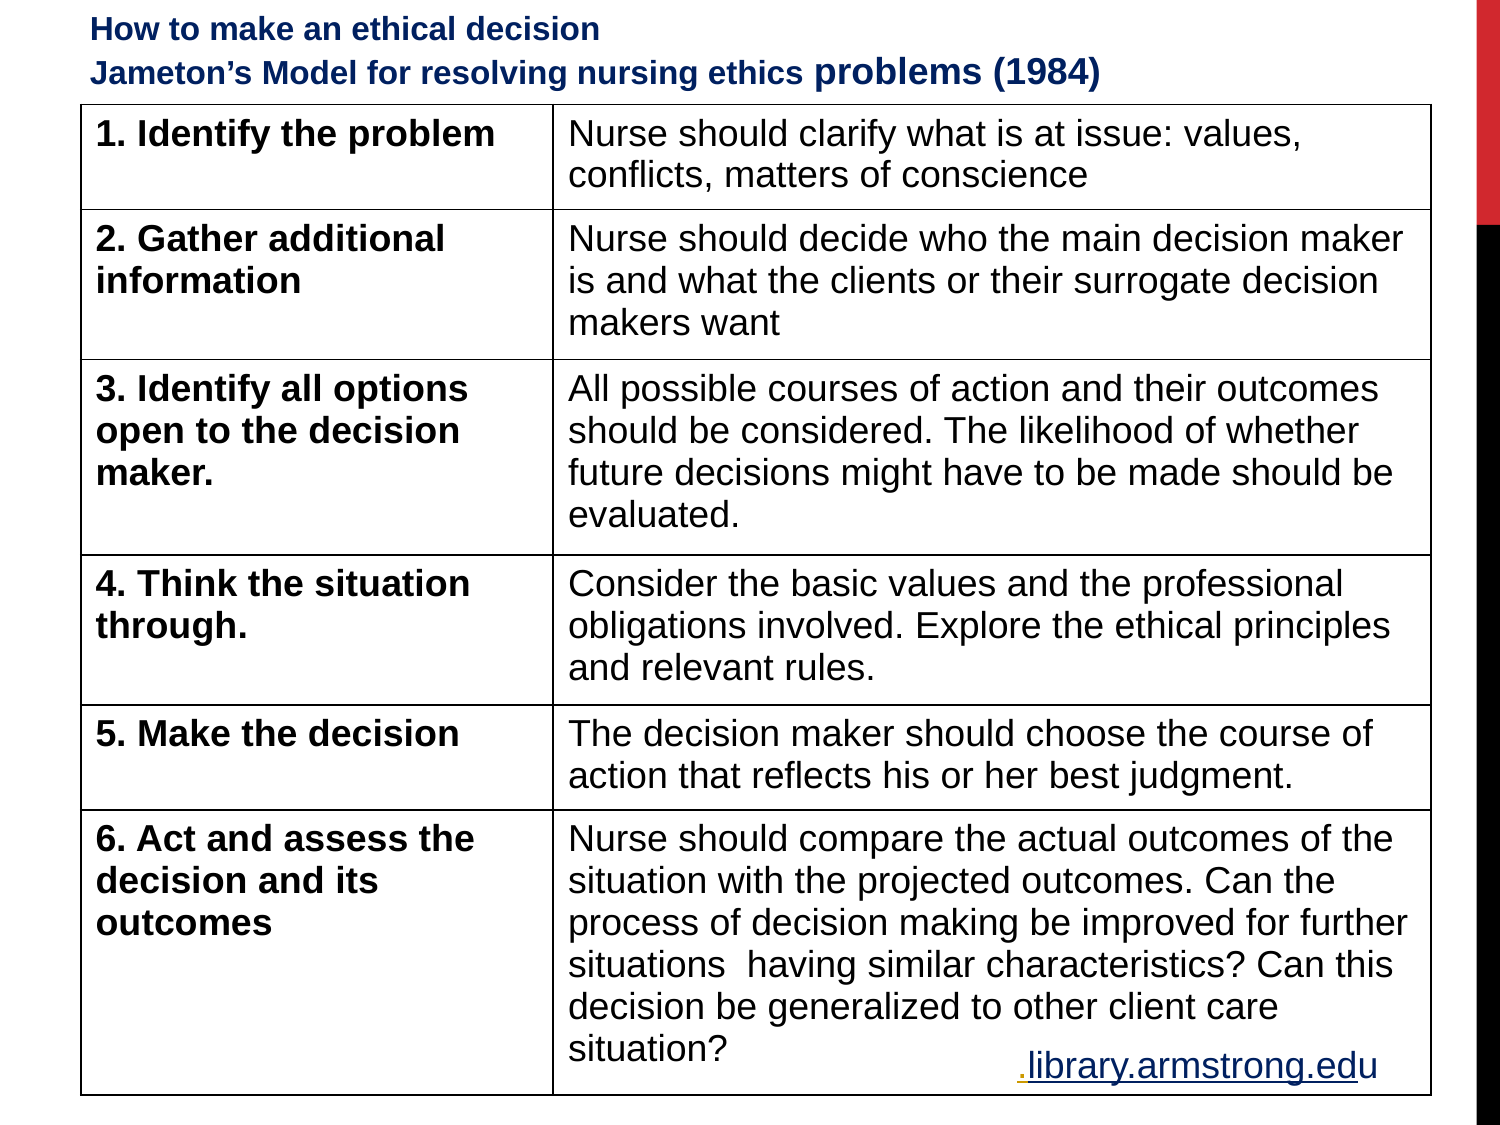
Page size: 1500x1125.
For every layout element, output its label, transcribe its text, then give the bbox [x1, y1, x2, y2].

table_cell The decision maker should choose the course of action that reflects his or her best judgment. [554, 706, 1430, 809]
table_cell Nurse should compare the actual outcomes of the situation with the projected outcomes. Can the process of decision making be improved for further situations having similar characteristics? Can this decision be generalized to other client care situation? [554, 811, 1430, 1094]
table_cell All possible courses of action and their outcomes should be considered. The likelihood of whether future decisions might have to be made should be evaluated. [554, 360, 1430, 554]
text_box .library.armstrong.edu [1002, 1033, 1394, 1094]
table_cell Nurse should decide who the main decision maker is and what the clients or their surrogate decision makers want [554, 210, 1430, 359]
table_cell 3. Identify all options open to the decision maker. [82, 360, 552, 554]
table_cell 5. Make the decision [82, 706, 552, 809]
table_cell 6. Act and assess the decision and its outcomes [82, 811, 552, 1094]
table_cell 2. Gather additional information [82, 210, 552, 359]
table_header Nurse should clarify what is at issue: values, conflicts, matters of conscience [554, 105, 1430, 209]
table_cell Consider the basic values and the professional obligations involved. Explore the ethical principles and relevant rules. [554, 556, 1430, 704]
text_box How to make an ethical decision Jameton’s Model for resolving nursing ethics problems (1984) [74, 0, 1425, 100]
table_header 1. Identify the problem [82, 105, 552, 209]
table_cell 4. Think the situation through. [82, 556, 552, 704]
